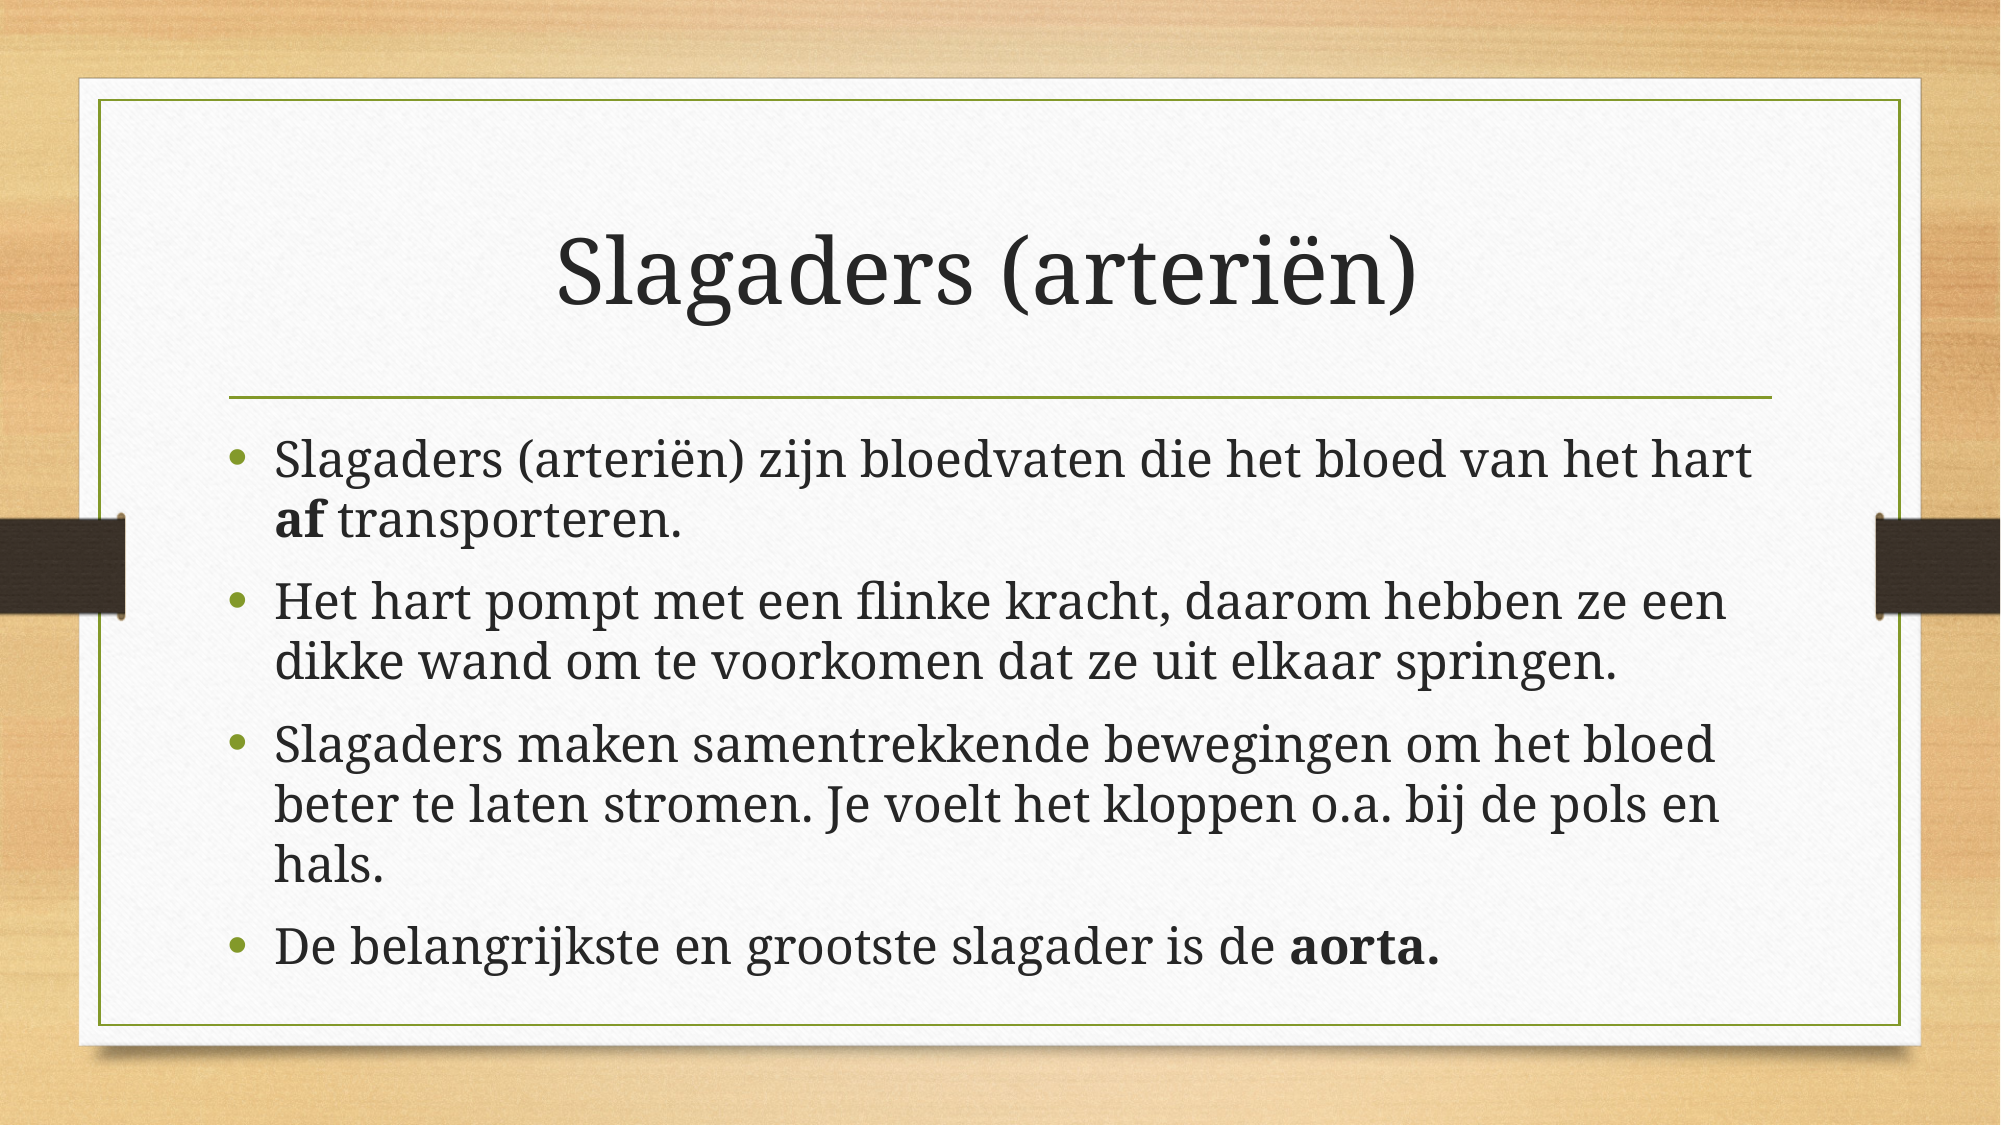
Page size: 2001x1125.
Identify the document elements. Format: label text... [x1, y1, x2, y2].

picture [0, 0, 2001, 1125]
list Slagaders (arteriën) zijn bloedvaten die het bloed van het hart af transporteren. Het hart pompt met een flinke kracht, daarom hebben ze een dikke wand om te voorkomen dat ze uit elkaar springen. Slagaders maken samentrekkende bewegingen om het bloed beter te laten stromen. Je voelt het kloppen o.a. bij de pols en hals. De belangrijkste en grootste slagader is de aorta. [212, 419, 1788, 964]
title Slagaders (arteriën) [212, 161, 1788, 375]
